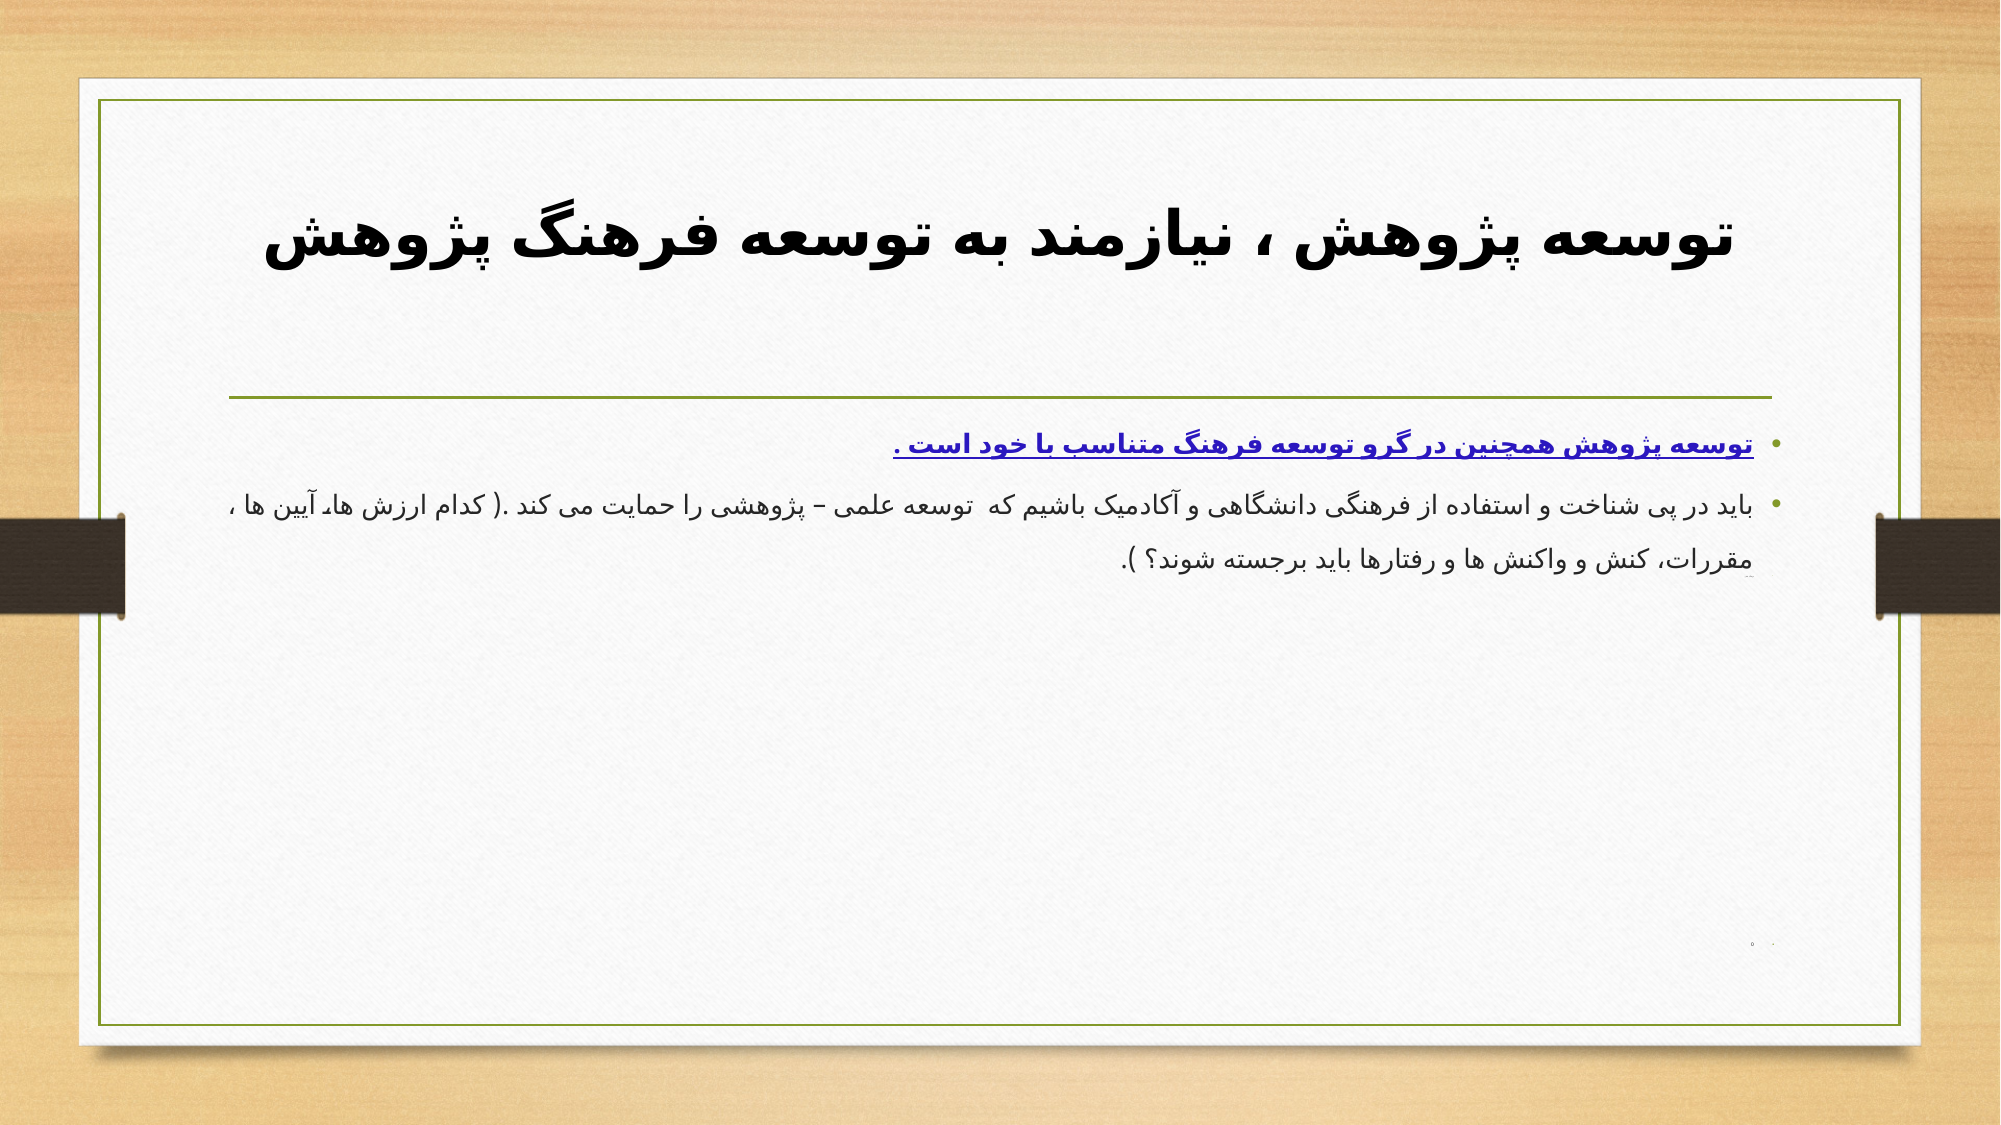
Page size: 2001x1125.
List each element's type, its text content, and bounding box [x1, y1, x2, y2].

list توسعه پژوهش همچنین در گرو توسعه فرهنگ متناسب با خود است . باید در پی شناخت و استفاده از فرهنگی دانشگاهی و آکادمیک باشیم که توسعه علمی – پژوهشی را حمایت می کند .( کدام ارزش ها، آیین ها ، مقررات، کنش و واکنش ها و رفتارها باید برجسته شوند؟ ). فرهنگ علمی 0 [212, 419, 1788, 964]
picture [0, 0, 2001, 1125]
title توسعه پژوهش ، نیازمند به توسعه فرهنگ پژوهش [212, 161, 1788, 375]
